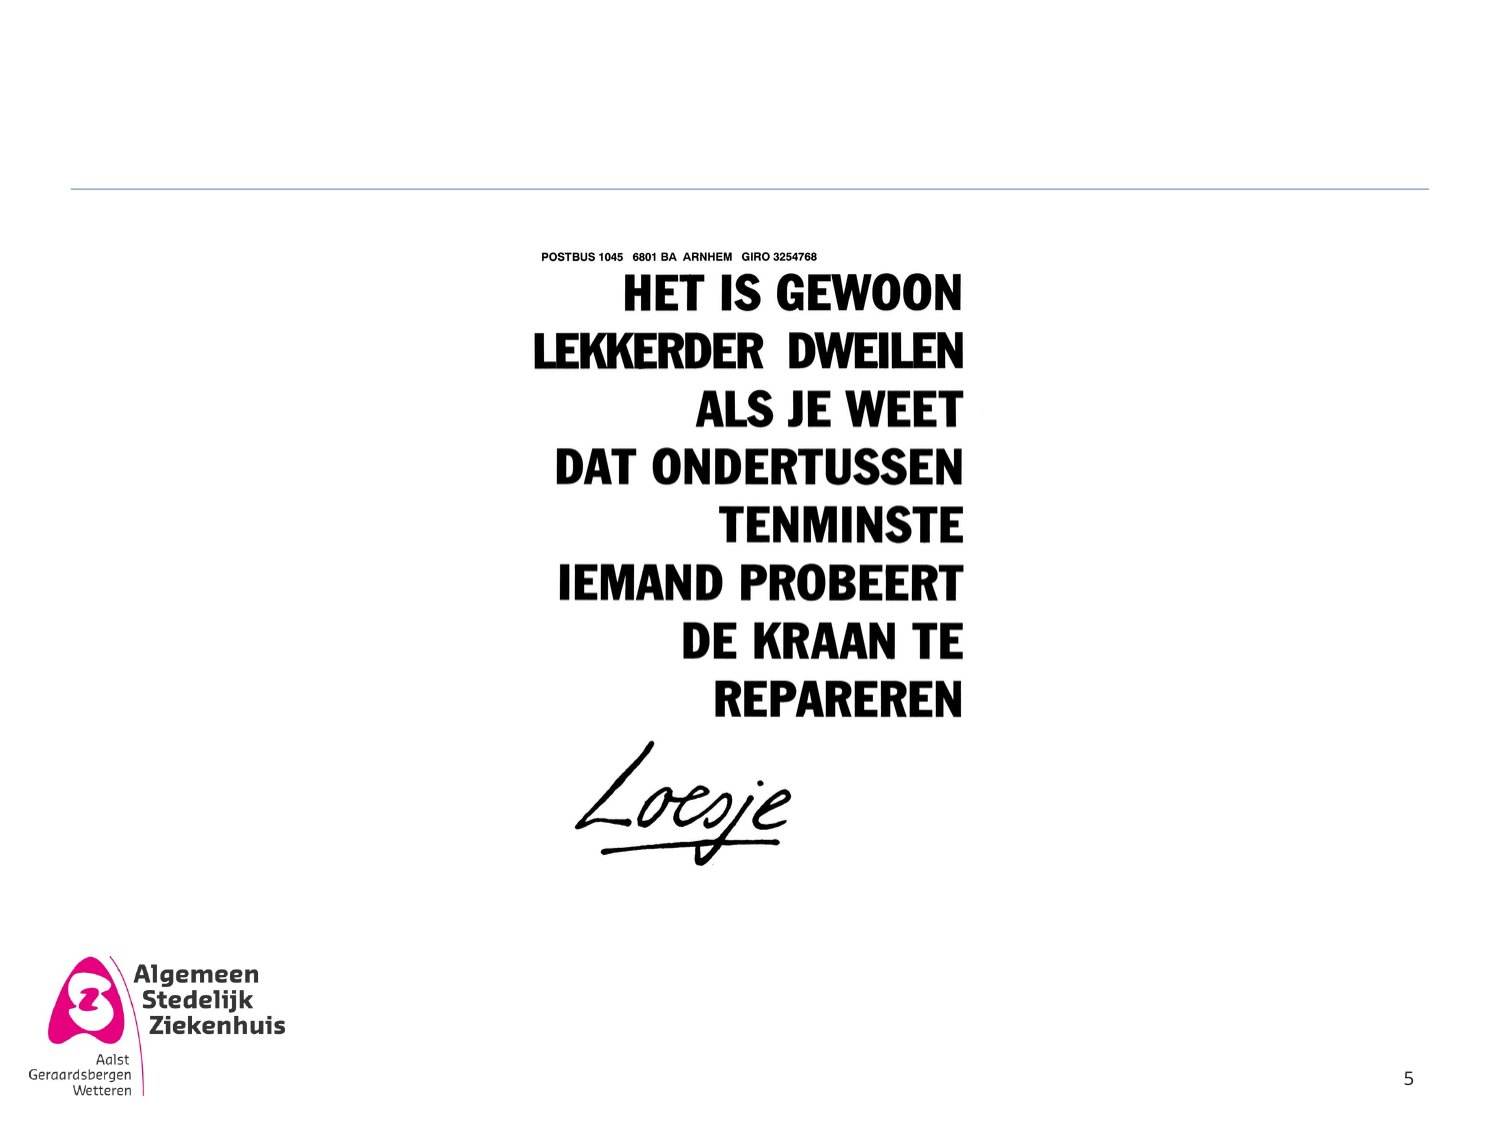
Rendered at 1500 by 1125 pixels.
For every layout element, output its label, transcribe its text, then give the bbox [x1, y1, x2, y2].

slide_number 5 [1079, 1059, 1430, 1098]
picture [509, 223, 991, 902]
picture [29, 956, 285, 1096]
